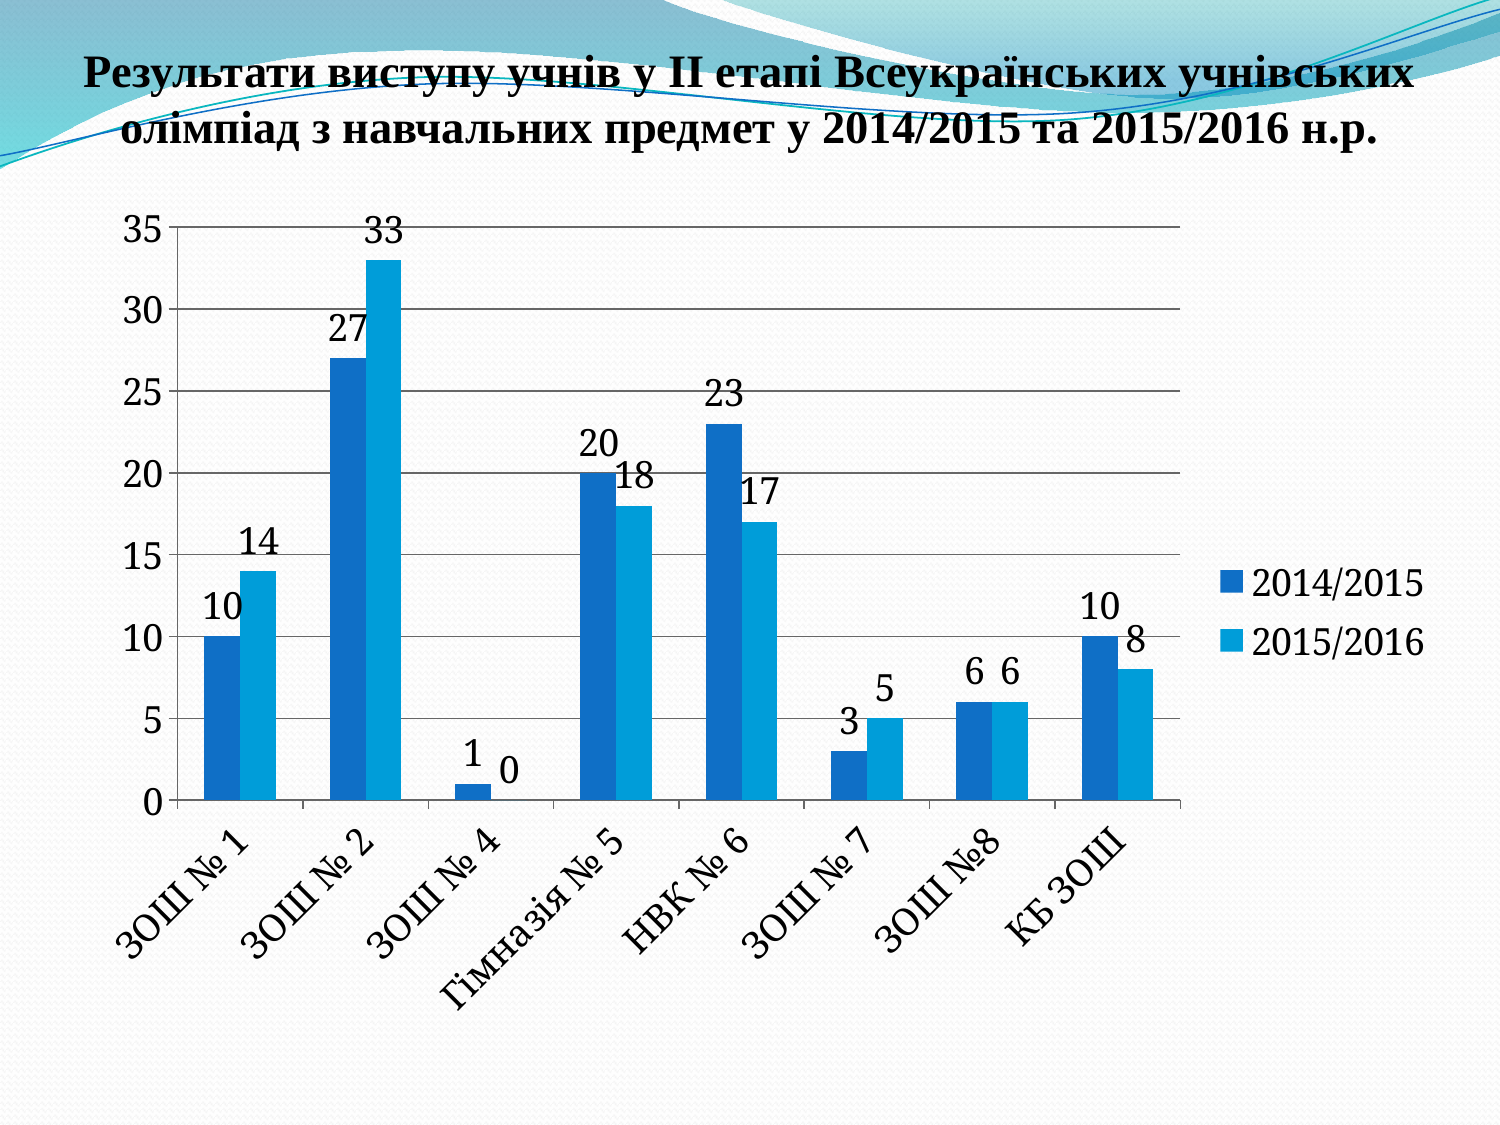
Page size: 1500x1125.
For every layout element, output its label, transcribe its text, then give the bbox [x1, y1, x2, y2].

title Результати виступу учнів у ІІ етапі Всеукраїнських учнівських олімпіад з навчальних предмет у 2014/2015 та 2015/2016 н.р. [75, 30, 1425, 184]
chart [74, 184, 1459, 1038]
